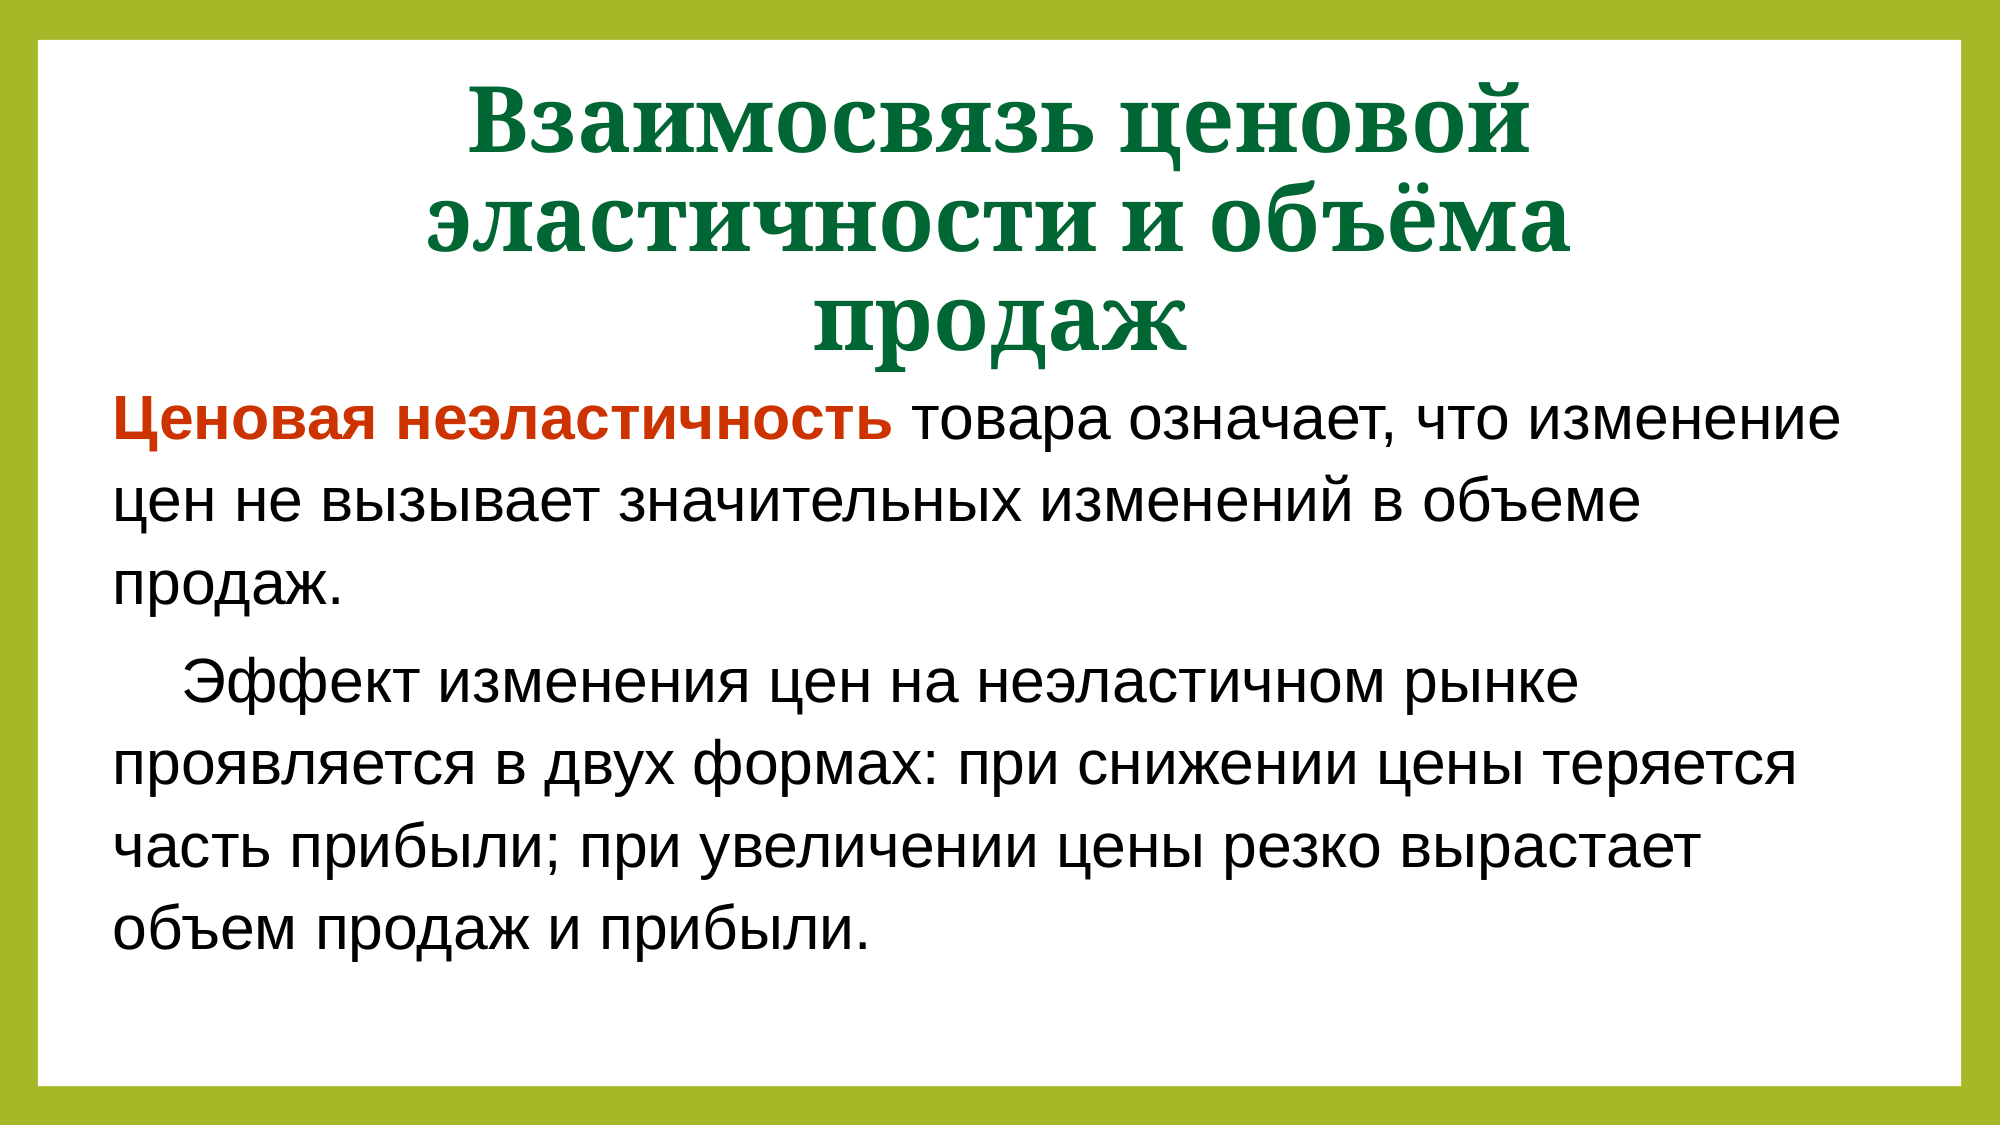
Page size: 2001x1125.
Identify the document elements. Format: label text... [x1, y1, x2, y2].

text_box Ценовая неэластичность товара означает, что изменение цен не вызывает значительных изменений в объеме продаж. Эффект изменения цен на неэластичном рынке проявляется в двух формах: при снижении цены теряется часть прибыли; при увеличении цены резко вырастает объем продаж и прибыли. [97, 362, 1903, 1125]
text_box Взаимосвязь ценовой эластичности и объёма продаж [314, 66, 1686, 253]
